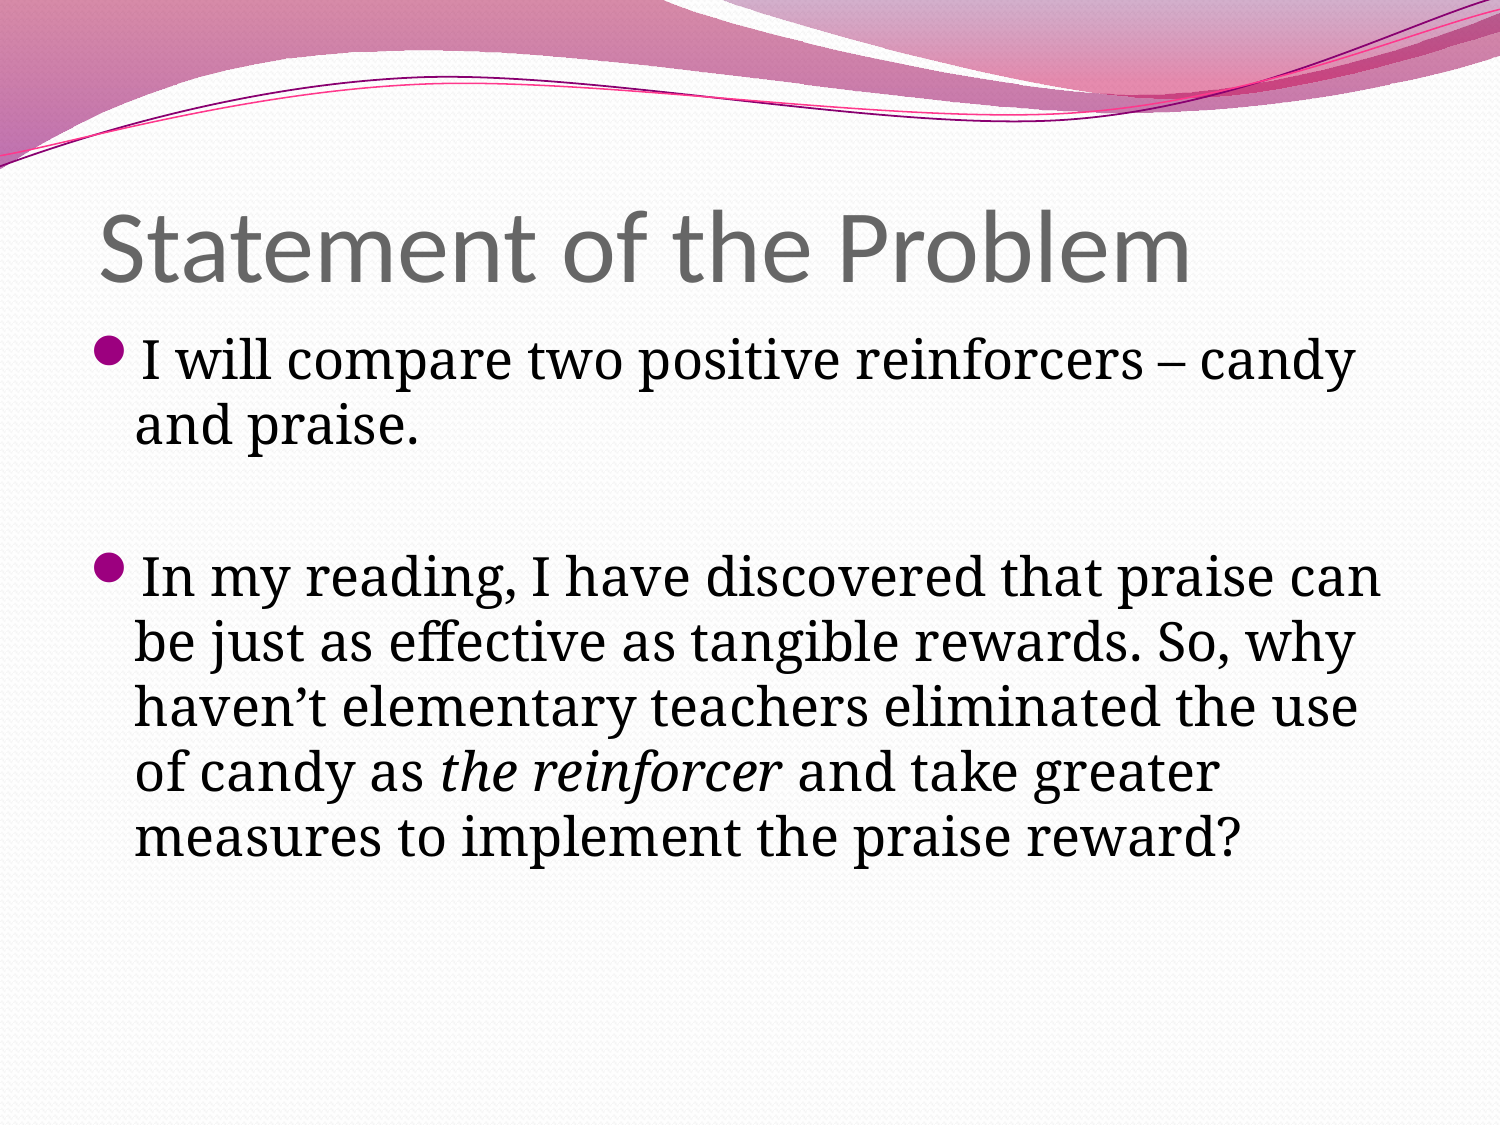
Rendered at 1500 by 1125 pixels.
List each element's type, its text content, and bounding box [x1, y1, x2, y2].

list I will compare two positive reinforcers – candy and praise. In my reading, I have discovered that praise can be just as effective as tangible rewards. So, why haven’t elementary teachers eliminated the use of candy as the reinforcer and take greater measures to implement the praise reward? [75, 317, 1425, 1038]
title Statement of the Problem [75, 115, 1425, 303]
